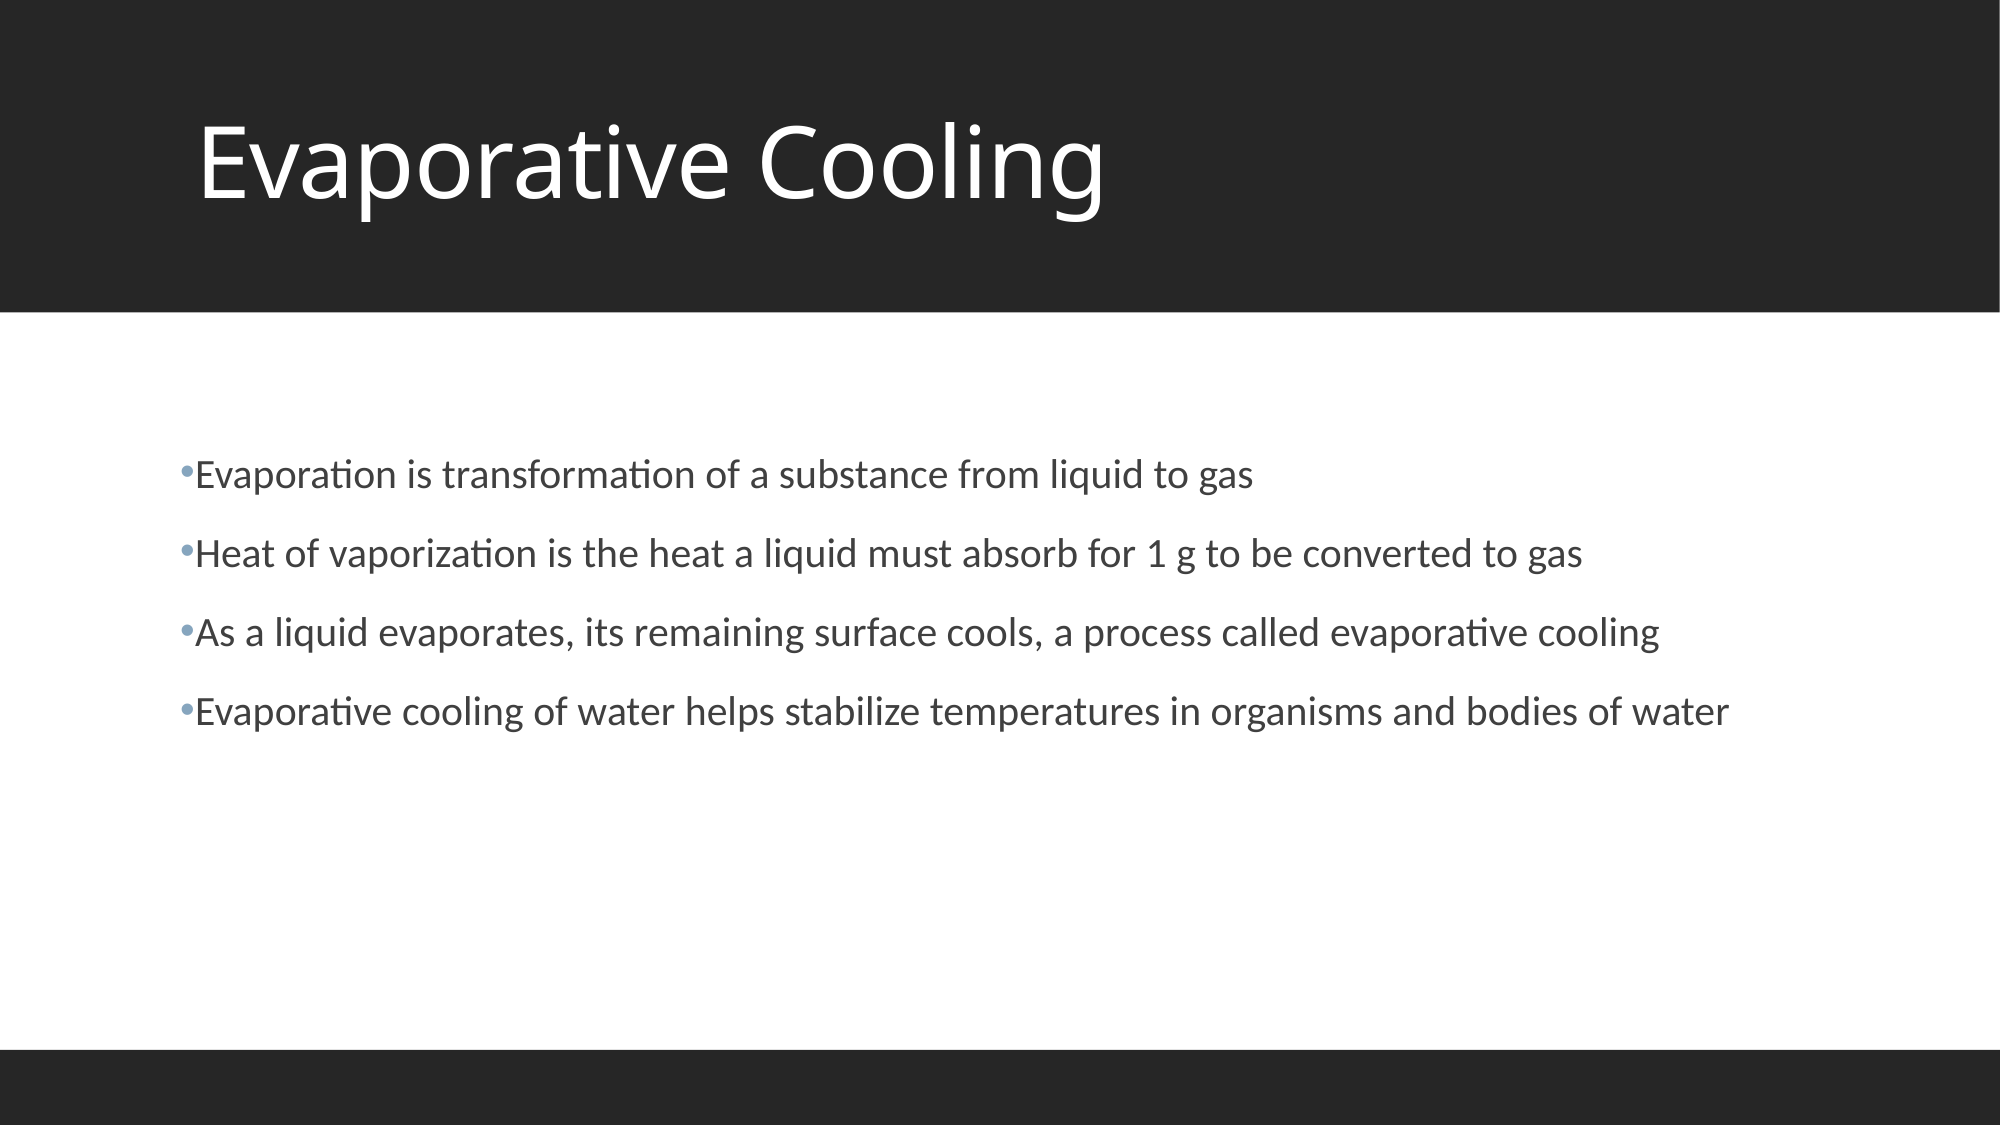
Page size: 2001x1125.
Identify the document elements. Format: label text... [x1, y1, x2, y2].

text_box [0, 0, 2000, 314]
title Evaporative Cooling [180, 47, 1830, 285]
list Evaporation is transformation of a substance from liquid to gas Heat of vaporization is the heat a liquid must absorb for 1 g to be converted to gas As a liquid evaporates, its remaining surface cools, a process called evaporative cooling Evaporative cooling of water helps stabilize temperatures in organisms and bodies of water [179, 438, 1830, 963]
text_box [0, 1049, 2000, 1125]
text_box [0, 314, 2000, 1049]
